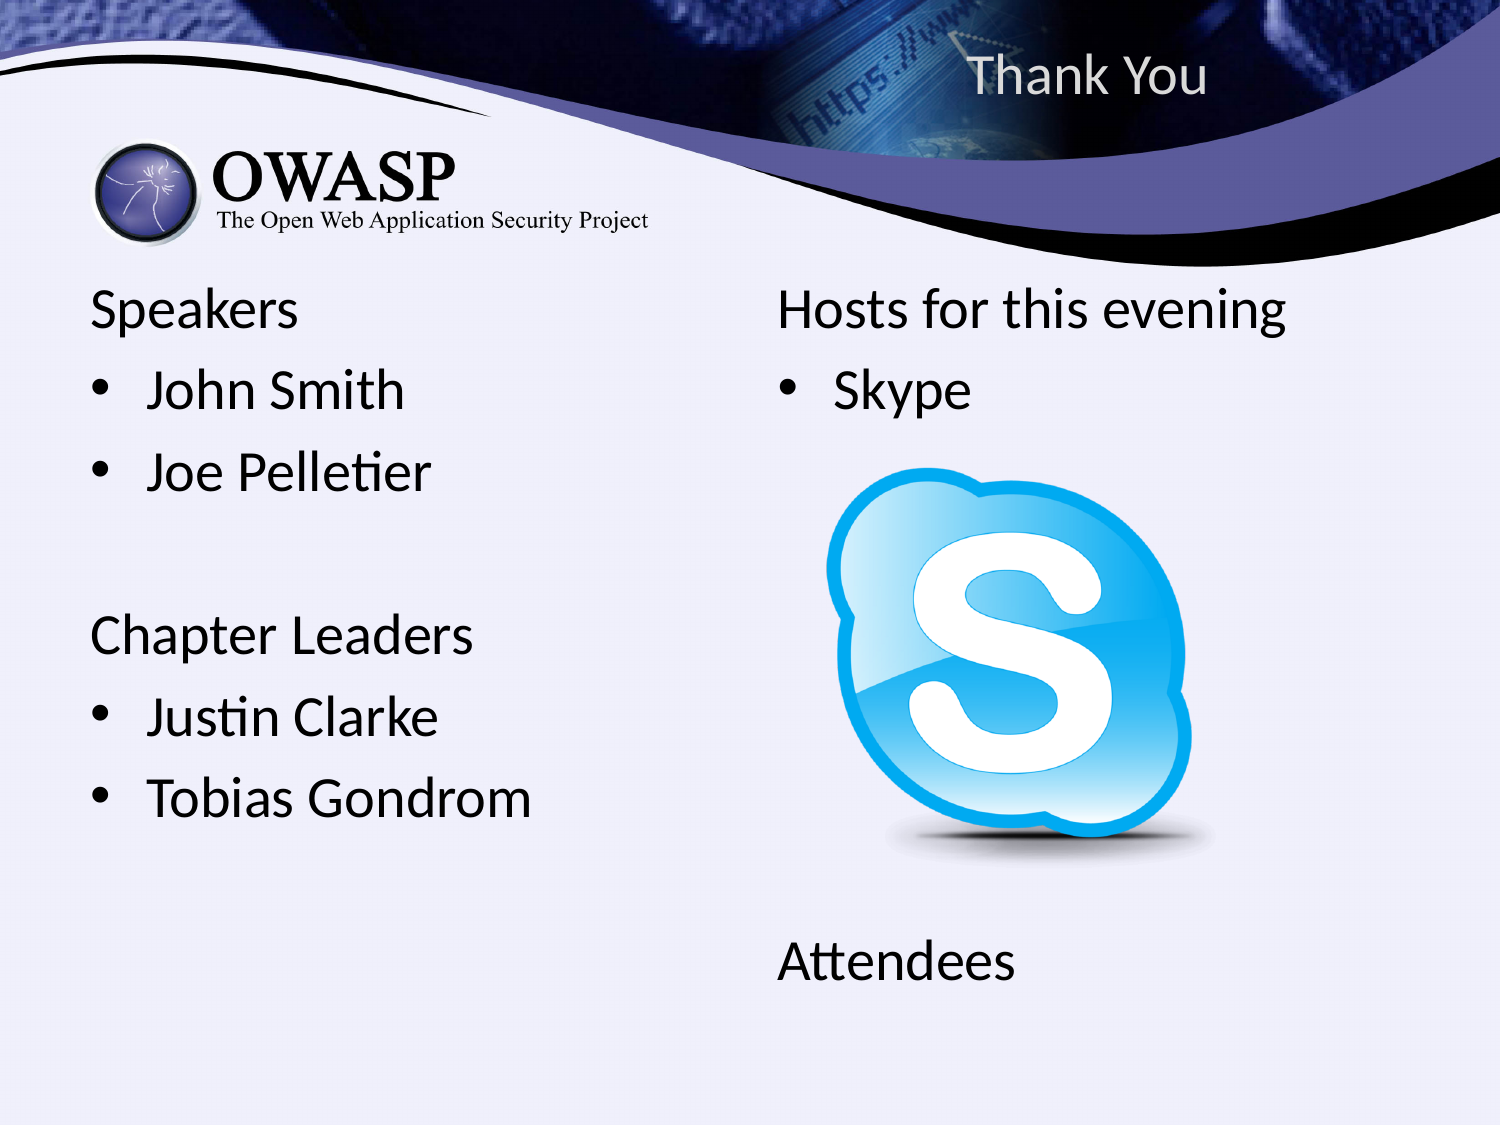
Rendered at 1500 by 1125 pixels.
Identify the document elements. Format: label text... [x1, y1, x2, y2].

list Speakers John Smith Joe Pelletier Chapter Leaders Justin Clarke Tobias Gondrom [75, 262, 738, 1005]
title Thank You [699, 12, 1475, 130]
picture [0, 0, 1500, 1125]
list Hosts for this evening Skype Attendees [762, 262, 1425, 1005]
